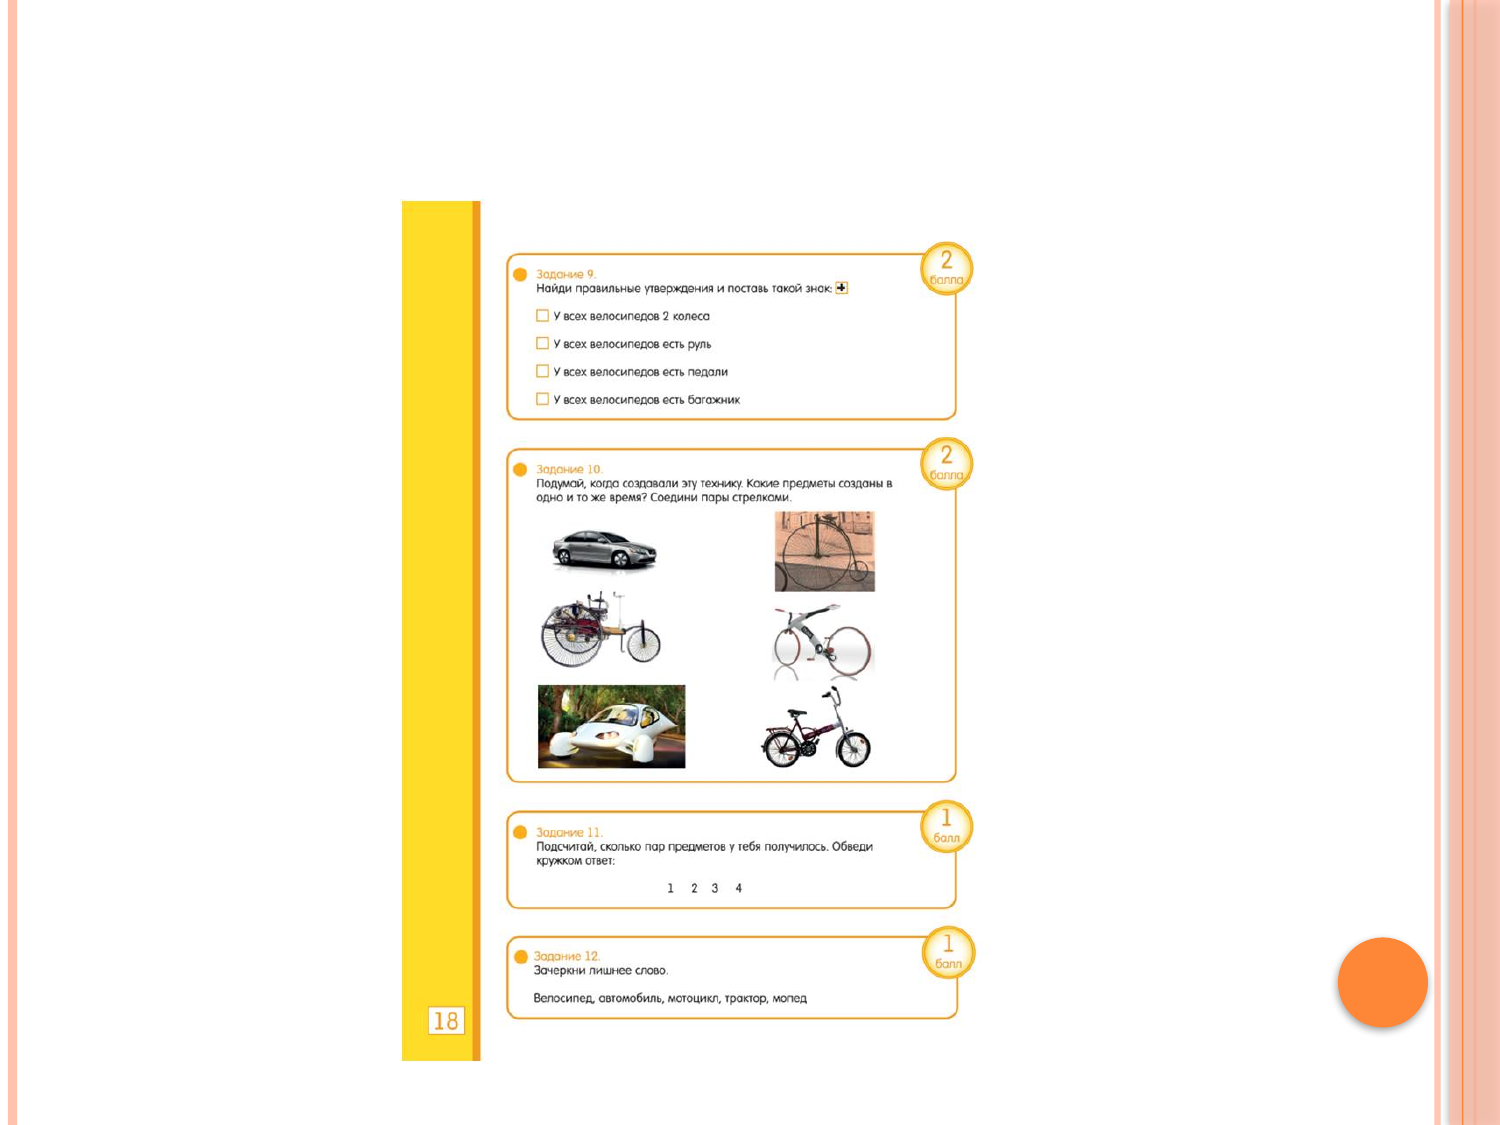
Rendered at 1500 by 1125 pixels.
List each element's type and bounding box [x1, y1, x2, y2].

list [399, 198, 1021, 1063]
